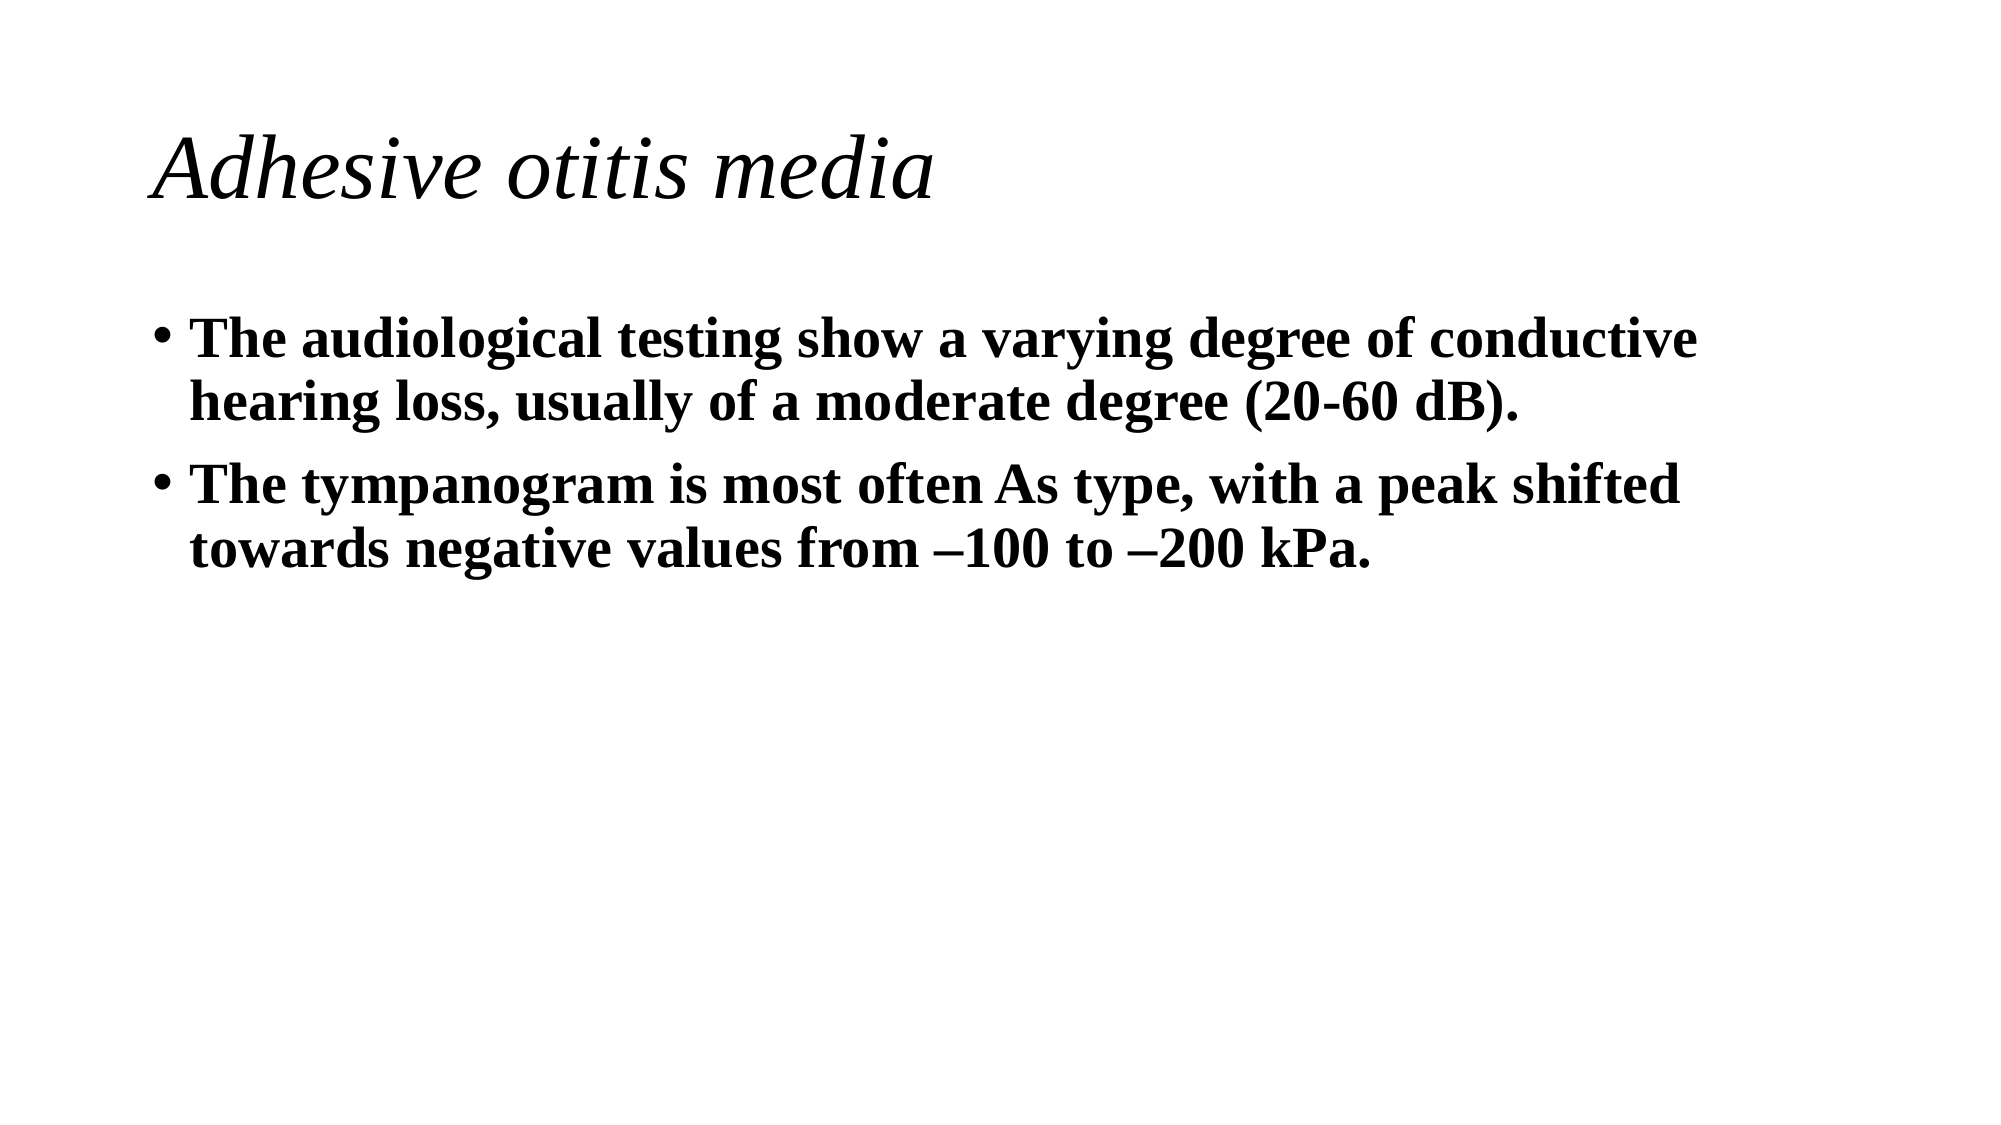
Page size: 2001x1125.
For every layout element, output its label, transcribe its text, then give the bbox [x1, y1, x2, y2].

title Adhesive otitis media [137, 59, 1863, 278]
list The audiological testing show a varying degree of conductive hearing loss, usually of a moderate degree (20-60 dB). The tympanogram is most often As type, with a peak shifted towards negative values ​​from –100 to –200 kPa. [137, 299, 1863, 1014]
